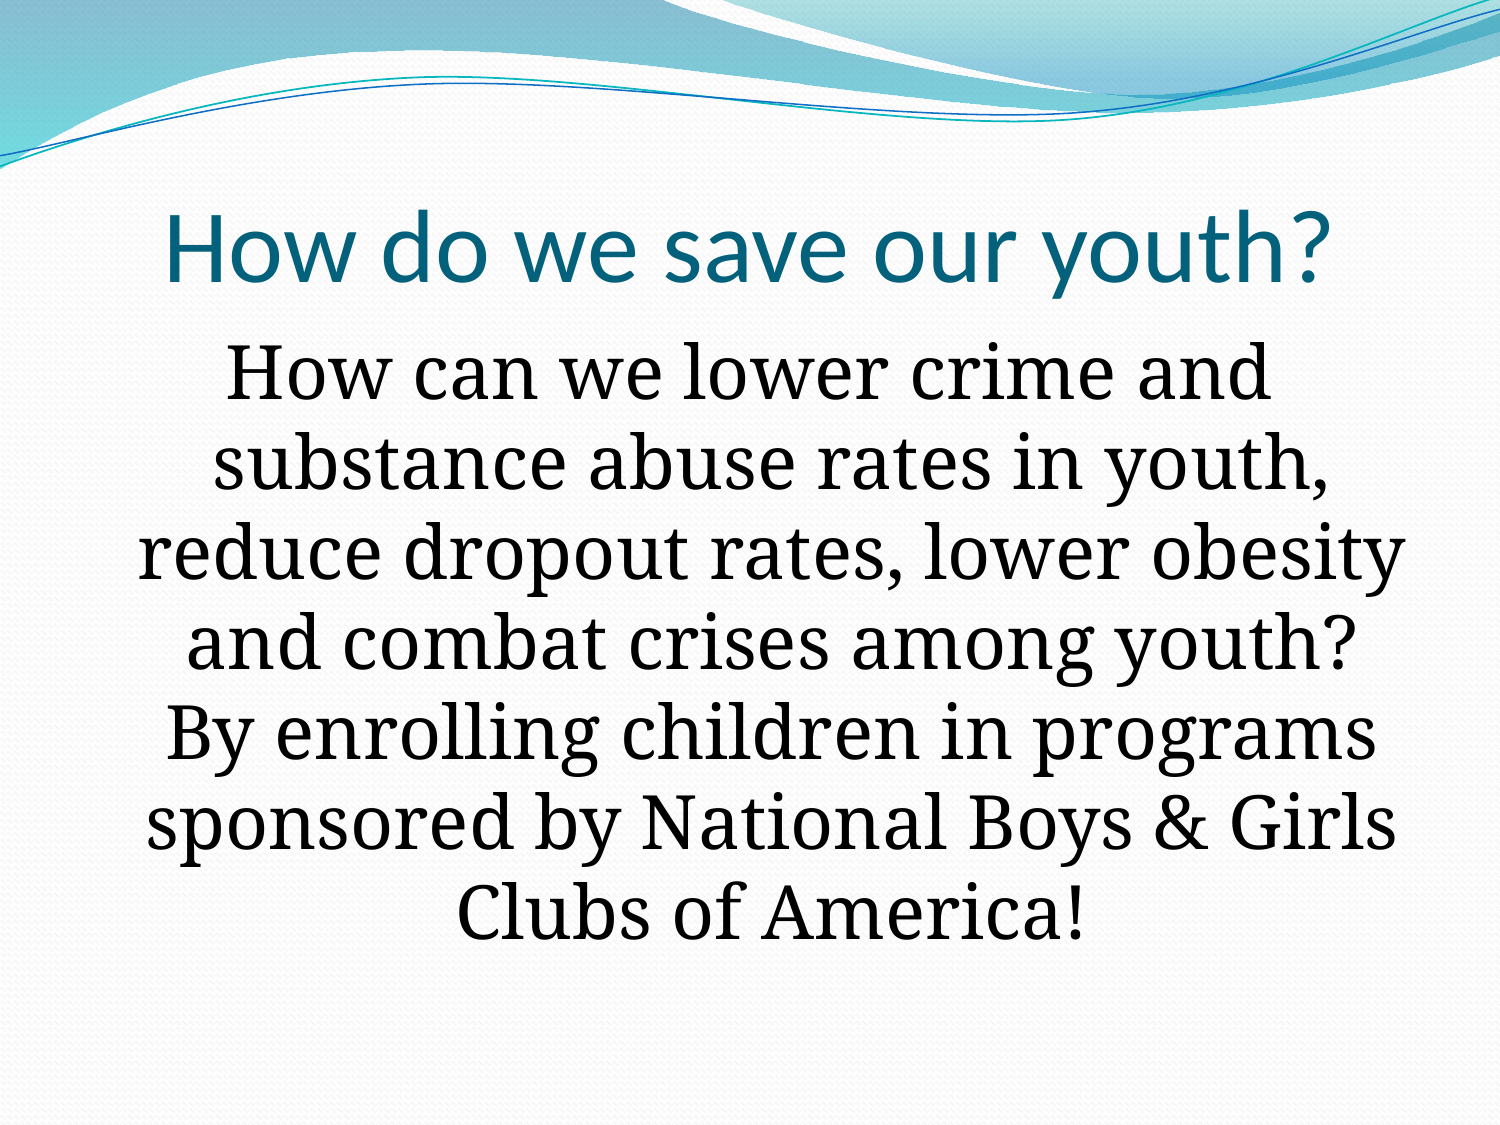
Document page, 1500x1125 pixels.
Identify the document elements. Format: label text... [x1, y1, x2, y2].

list How can we lower crime and substance abuse rates in youth, reduce dropout rates, lower obesity and combat crises among youth? By enrolling children in programs sponsored by National Boys & Girls Clubs of America! [75, 317, 1425, 1038]
title How do we save our youth? [75, 115, 1425, 303]
